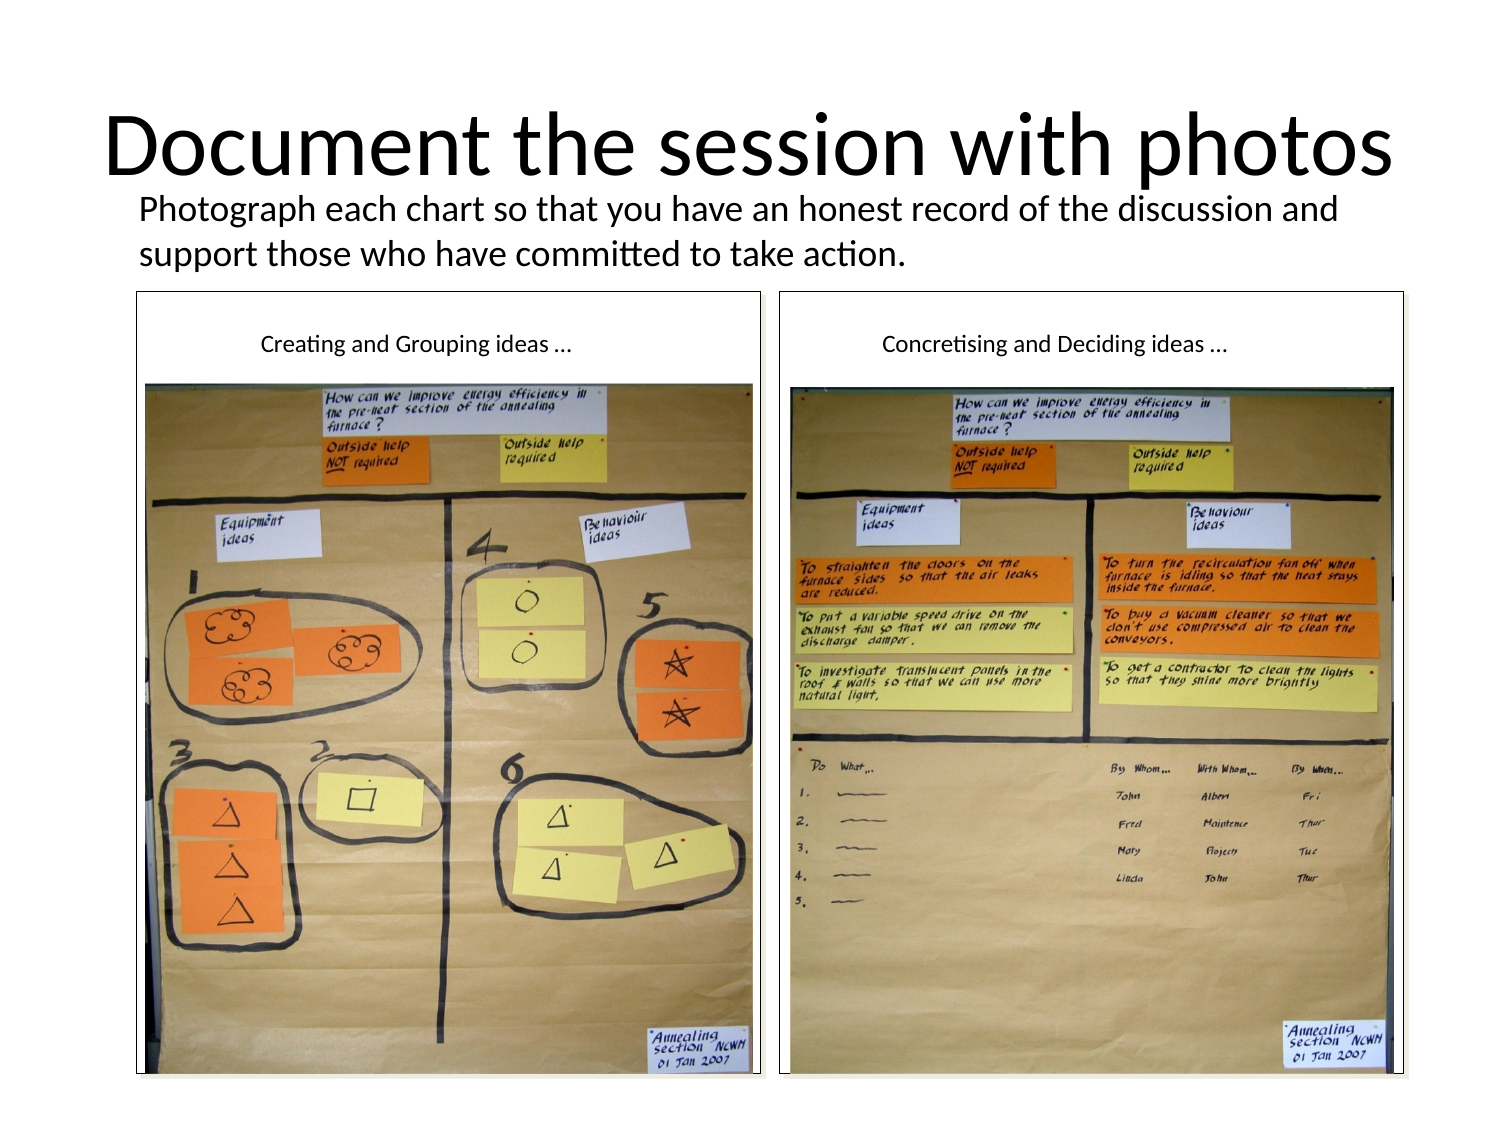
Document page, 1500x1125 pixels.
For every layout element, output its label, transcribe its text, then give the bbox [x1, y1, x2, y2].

title Document the session with photos [75, 45, 1425, 233]
text_box [136, 291, 761, 1074]
text_box [779, 291, 1404, 1074]
picture [789, 387, 1394, 1074]
picture [144, 383, 753, 1074]
text_box Photograph each chart so that you have an honest record of the discussion and support those who have committed to take action. [123, 176, 1389, 282]
text_box Creating and Grouping ideas … [246, 319, 588, 365]
text_box Concretising and Deciding ideas … [867, 319, 1244, 365]
